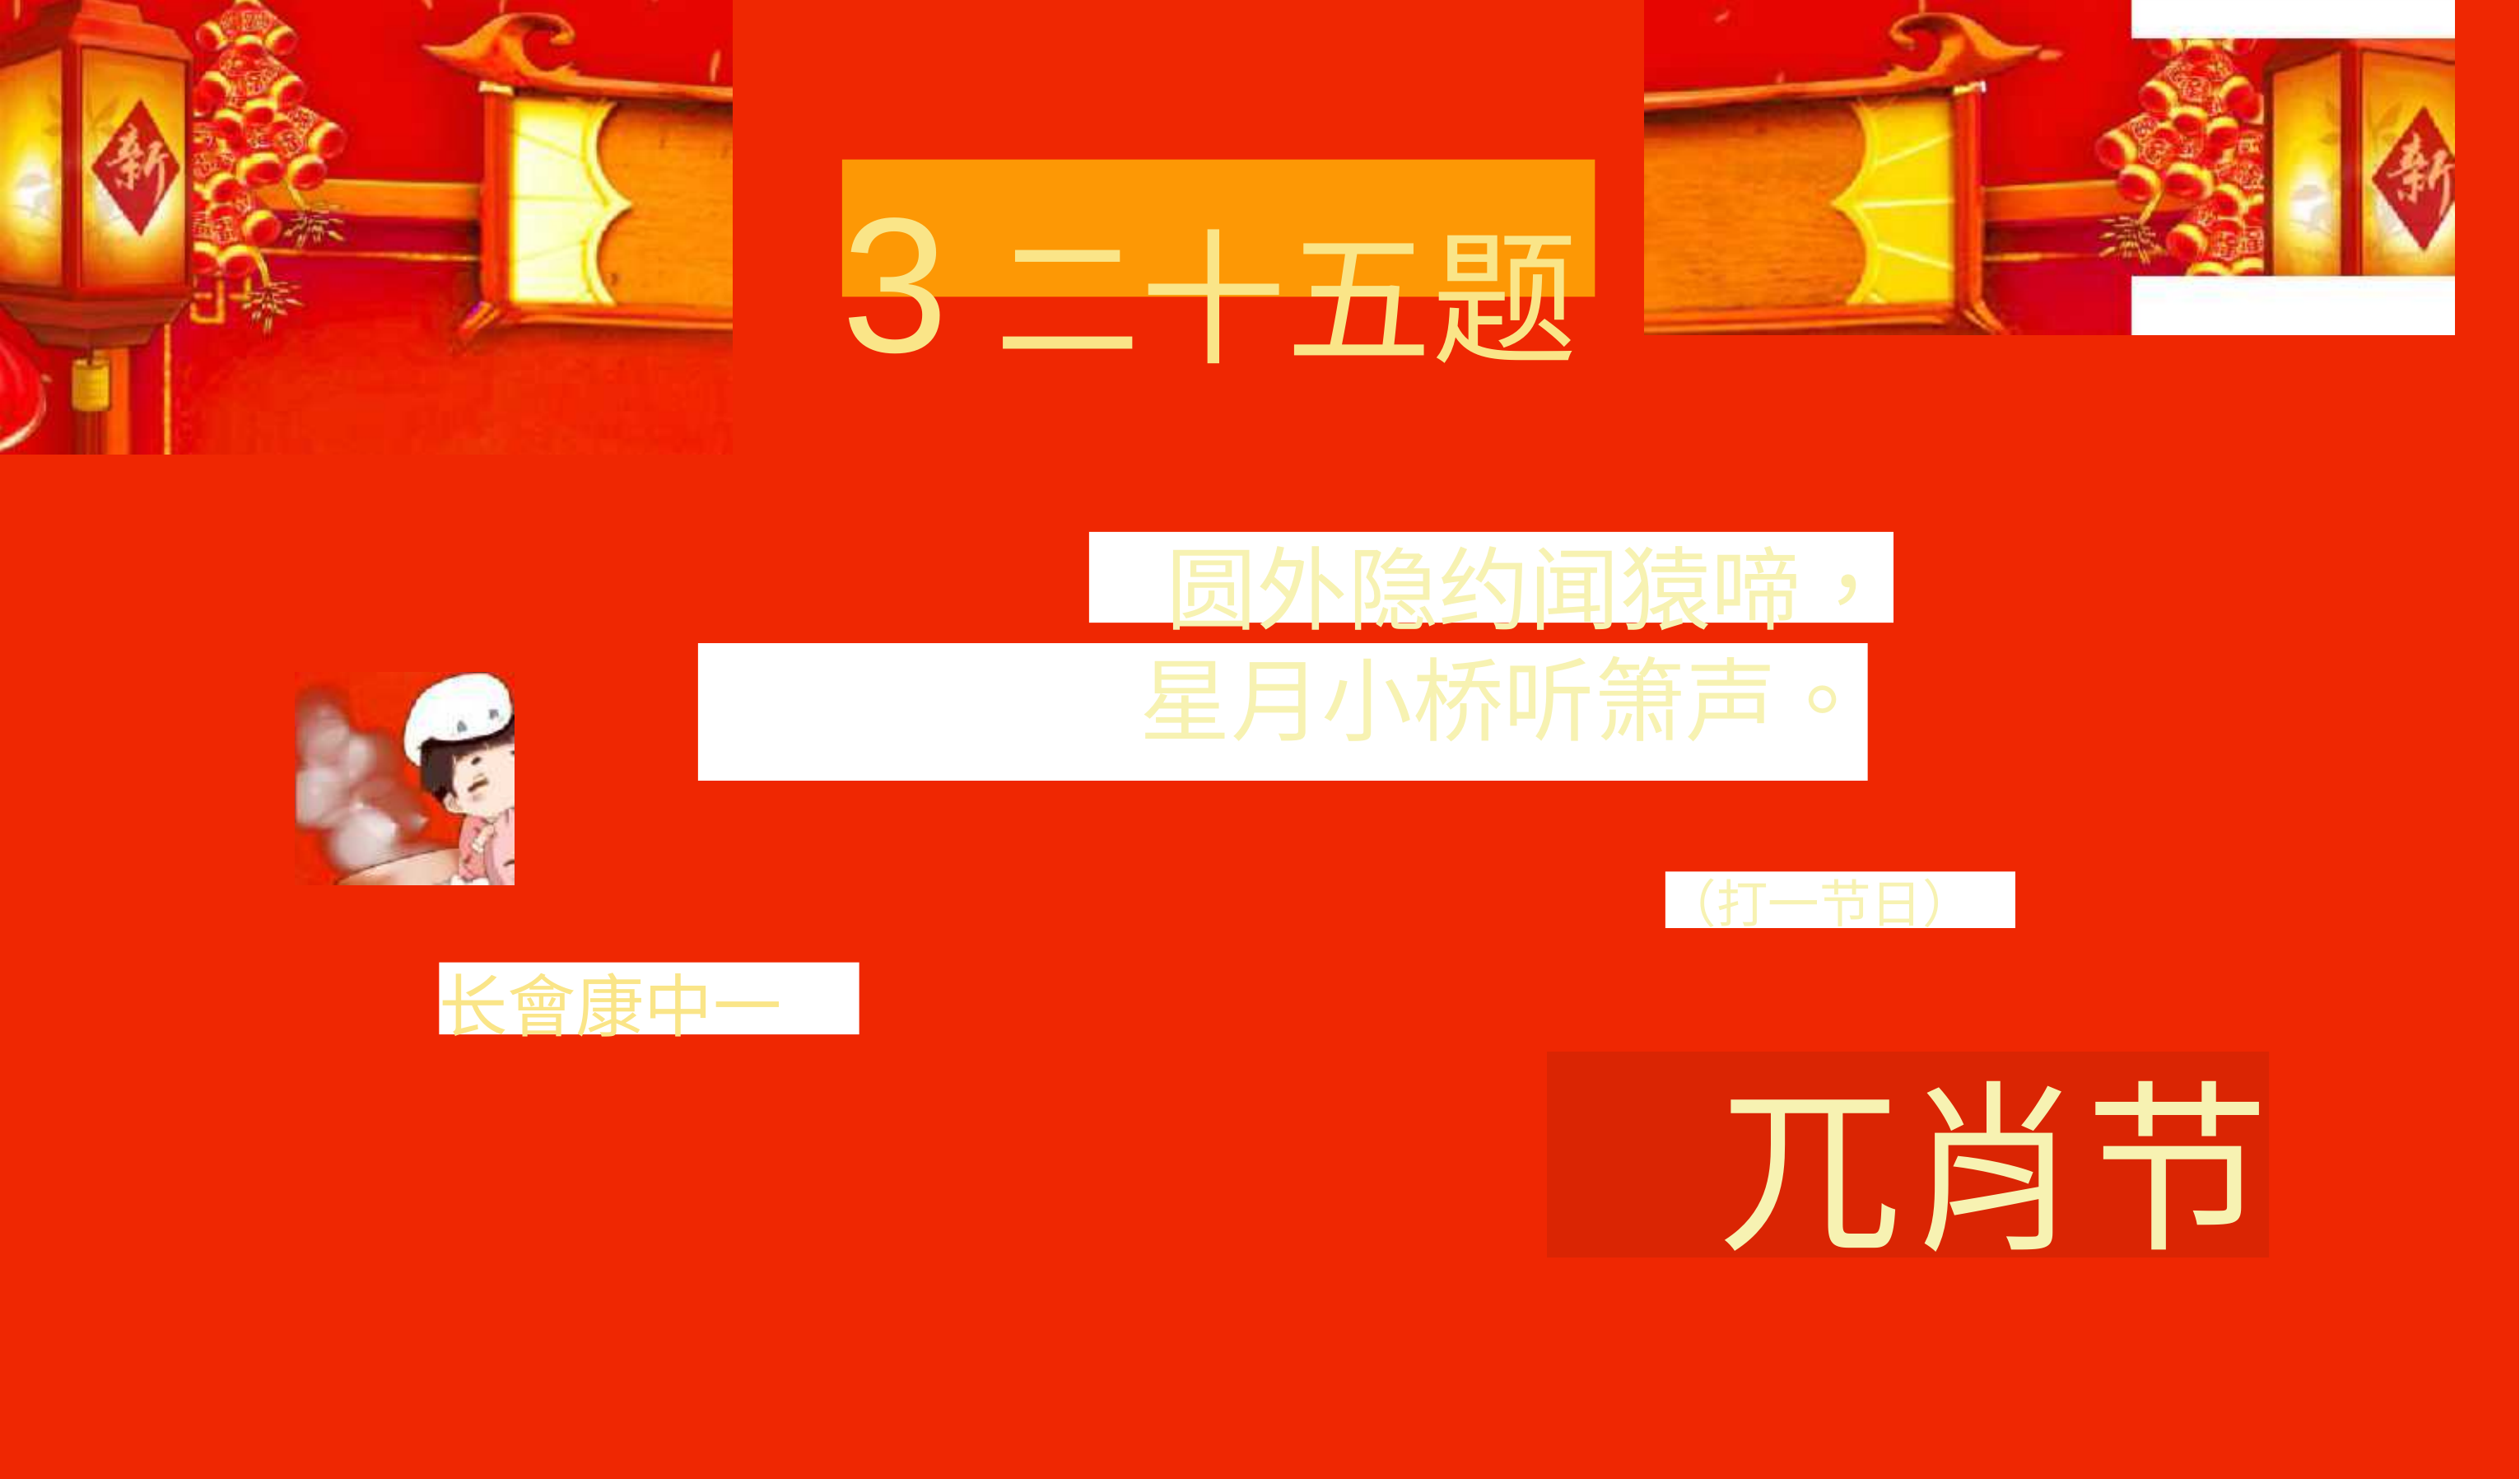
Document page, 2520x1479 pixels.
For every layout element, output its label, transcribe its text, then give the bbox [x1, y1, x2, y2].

text_box 长會康中一 [439, 962, 859, 1035]
text_box 兀肖节 [1547, 1052, 2270, 1257]
text_box 圆外隐约闻猿啼， [1088, 531, 1893, 623]
text_box 翁 星月小桥听箫声。 [697, 643, 1868, 781]
text_box （打一节日） [1665, 871, 2015, 928]
picture [0, 0, 733, 455]
picture [295, 672, 515, 886]
text_box 3二十五题 [841, 159, 1595, 297]
picture [1644, 0, 2455, 335]
